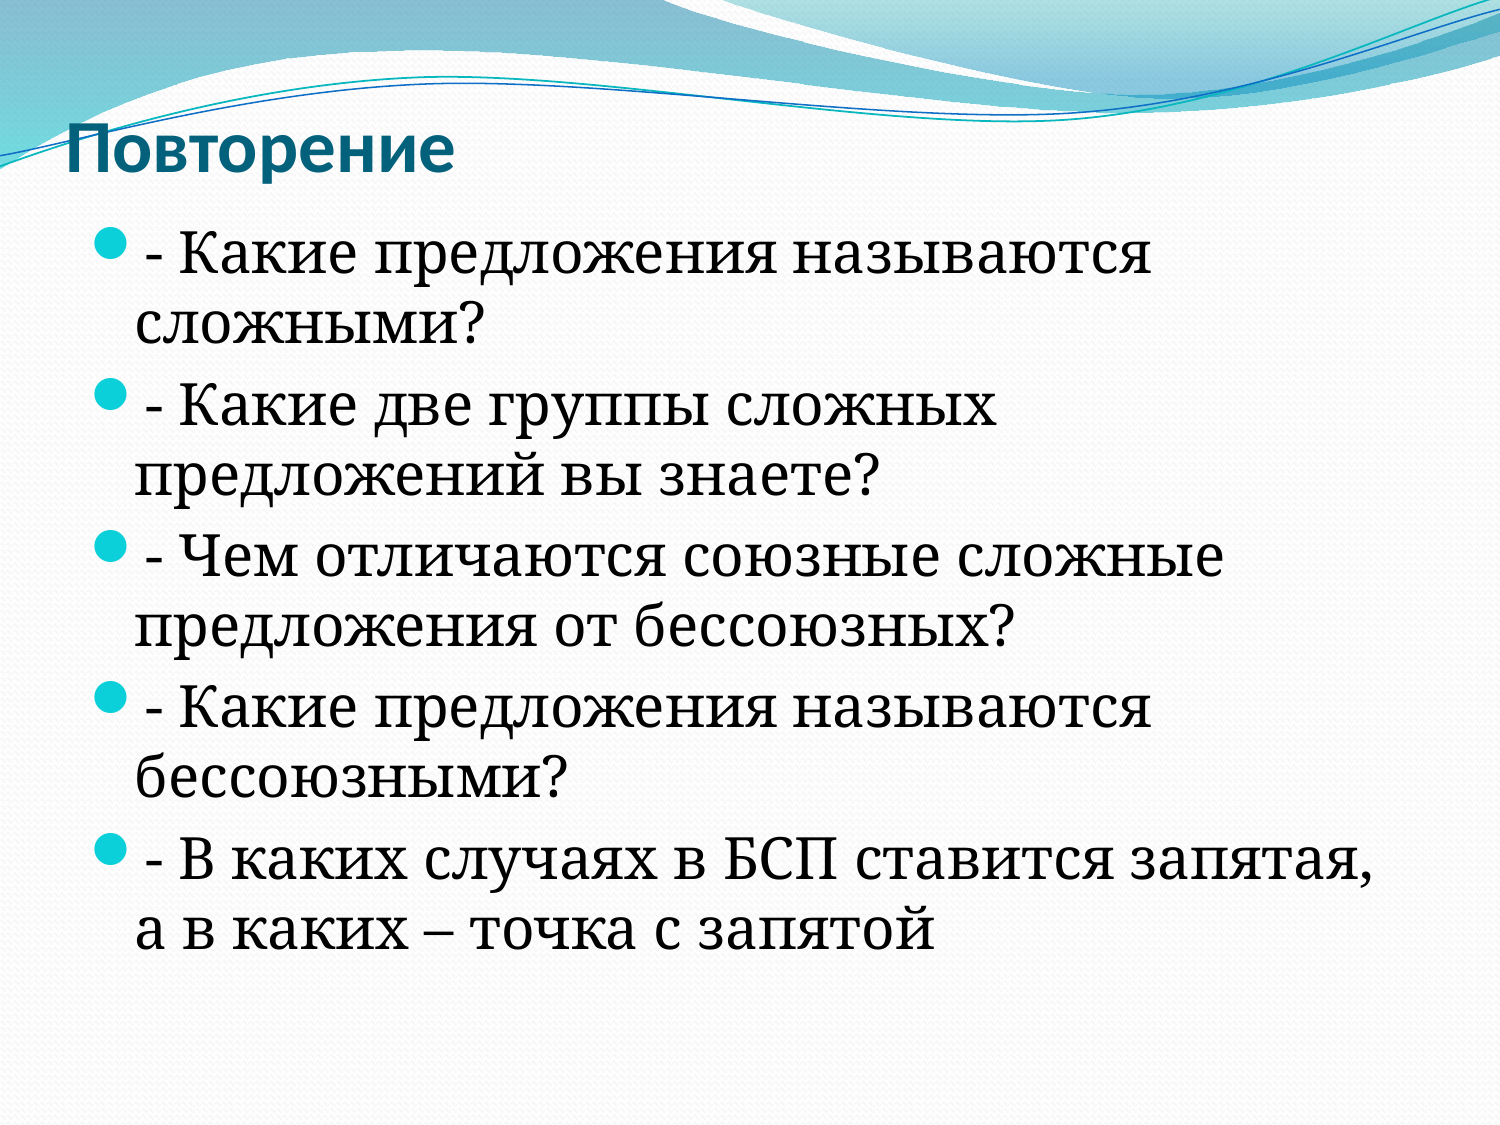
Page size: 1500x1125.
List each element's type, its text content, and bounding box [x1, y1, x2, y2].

title Повторение [64, 90, 1415, 278]
list - Какие предложения называются сложными? - Какие две группы сложных предложений вы знаете? - Чем отличаются союзные сложные предложения от бессоюзных? - Какие предложения называются бессоюзными? - В каких случаях в БСП ставится запятая, а в каких – точка с запятой [75, 208, 1425, 1038]
